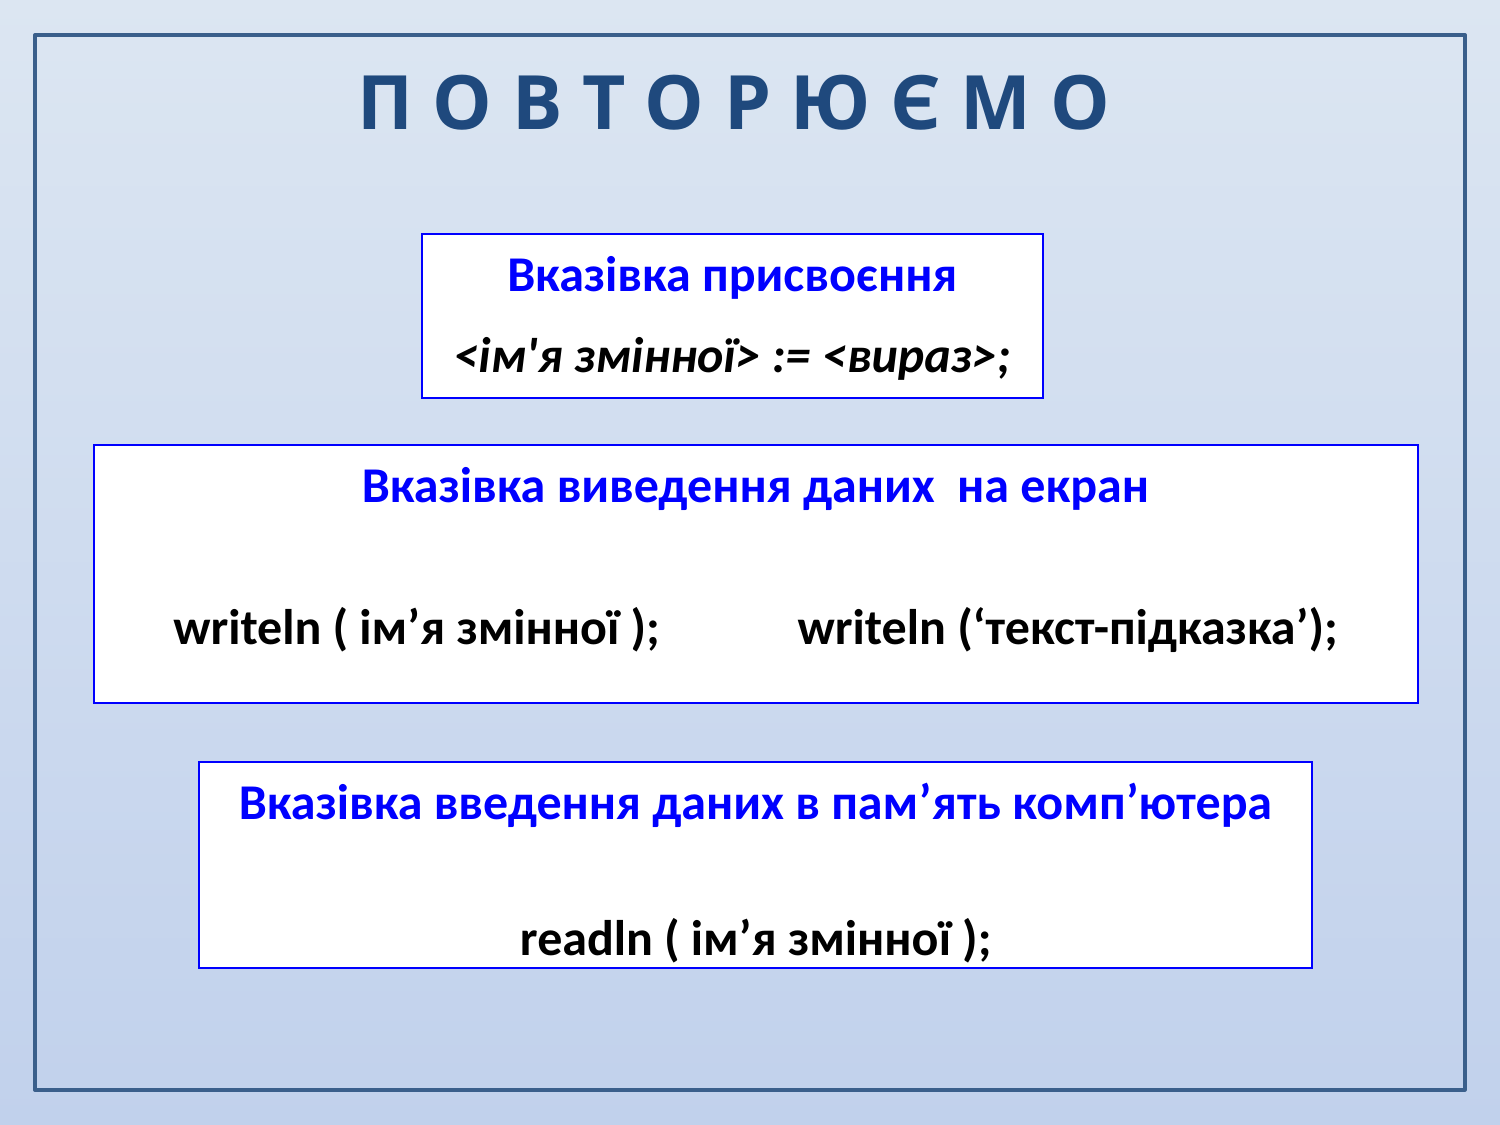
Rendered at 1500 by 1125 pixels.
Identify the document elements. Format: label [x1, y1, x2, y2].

text_box [33, 33, 1467, 1092]
